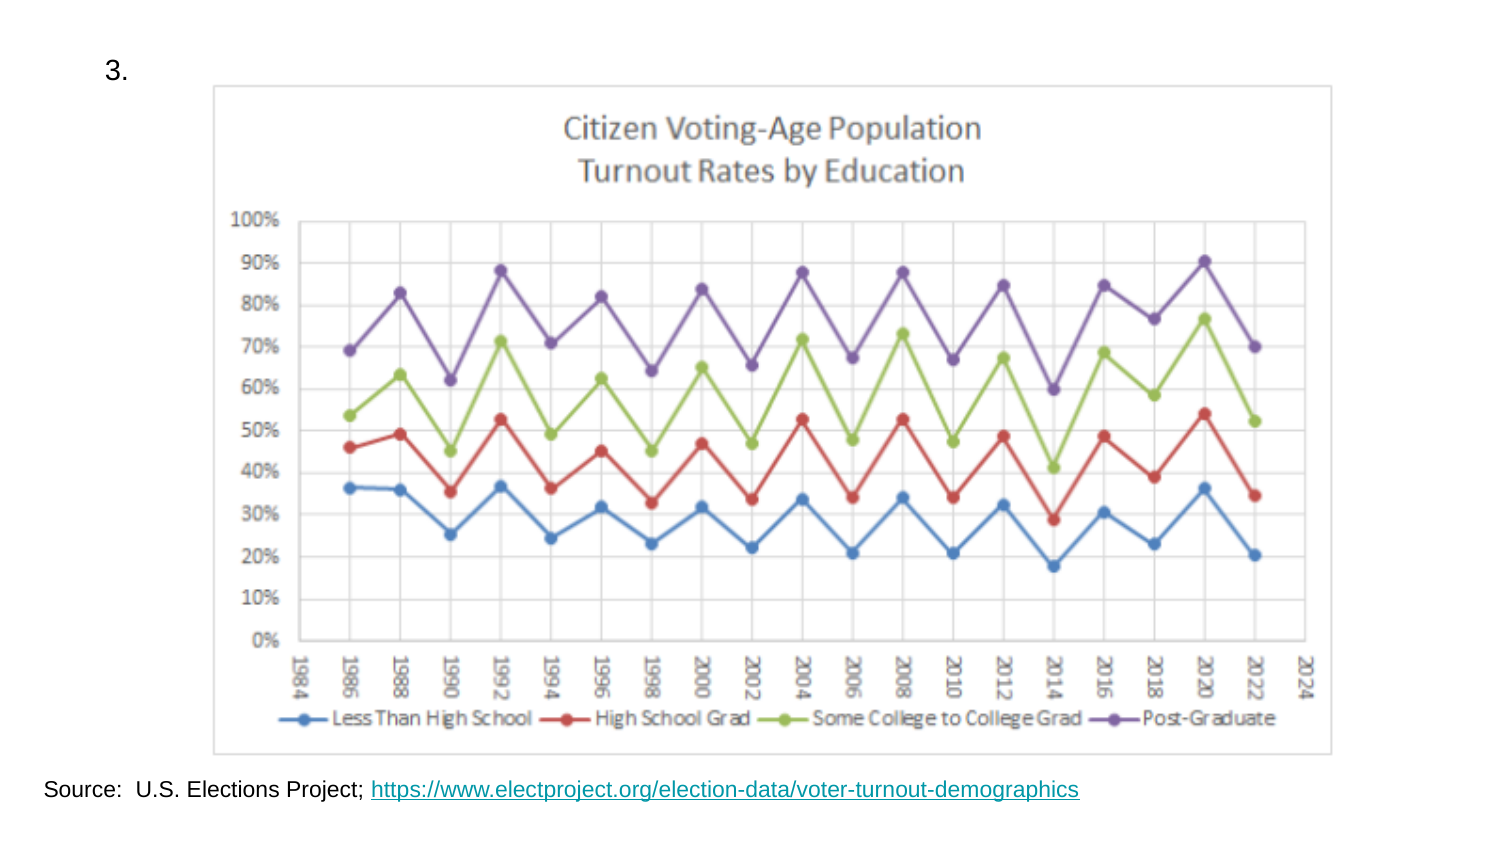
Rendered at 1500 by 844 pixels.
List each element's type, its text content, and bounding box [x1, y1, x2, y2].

picture [204, 78, 1344, 765]
text_box Source: U.S. Elections Project; https://www.electproject.org/election-data/voter-turnout-demographics [28, 759, 1472, 844]
text_box 3. [89, 36, 174, 91]
